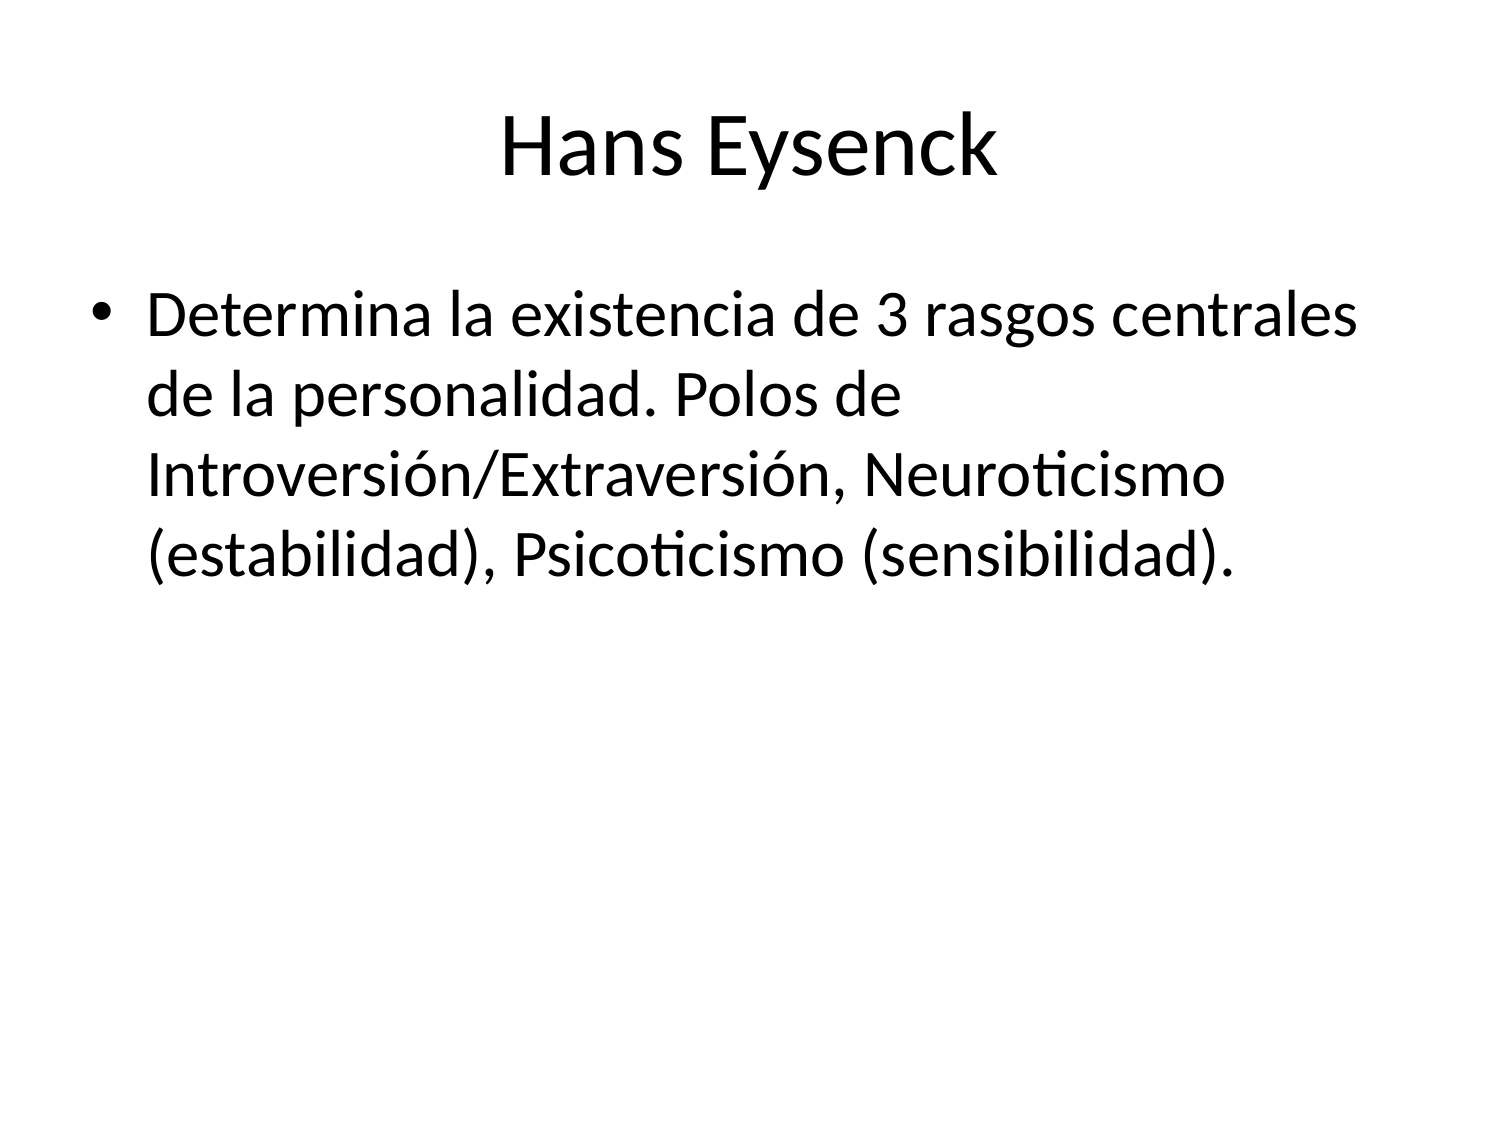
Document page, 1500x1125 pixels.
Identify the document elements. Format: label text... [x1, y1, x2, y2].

list Determina la existencia de 3 rasgos centrales de la personalidad. Polos de Introversión/Extraversión, Neuroticismo (estabilidad), Psicoticismo (sensibilidad). [75, 262, 1425, 1005]
title Hans Eysenck [75, 45, 1425, 233]
